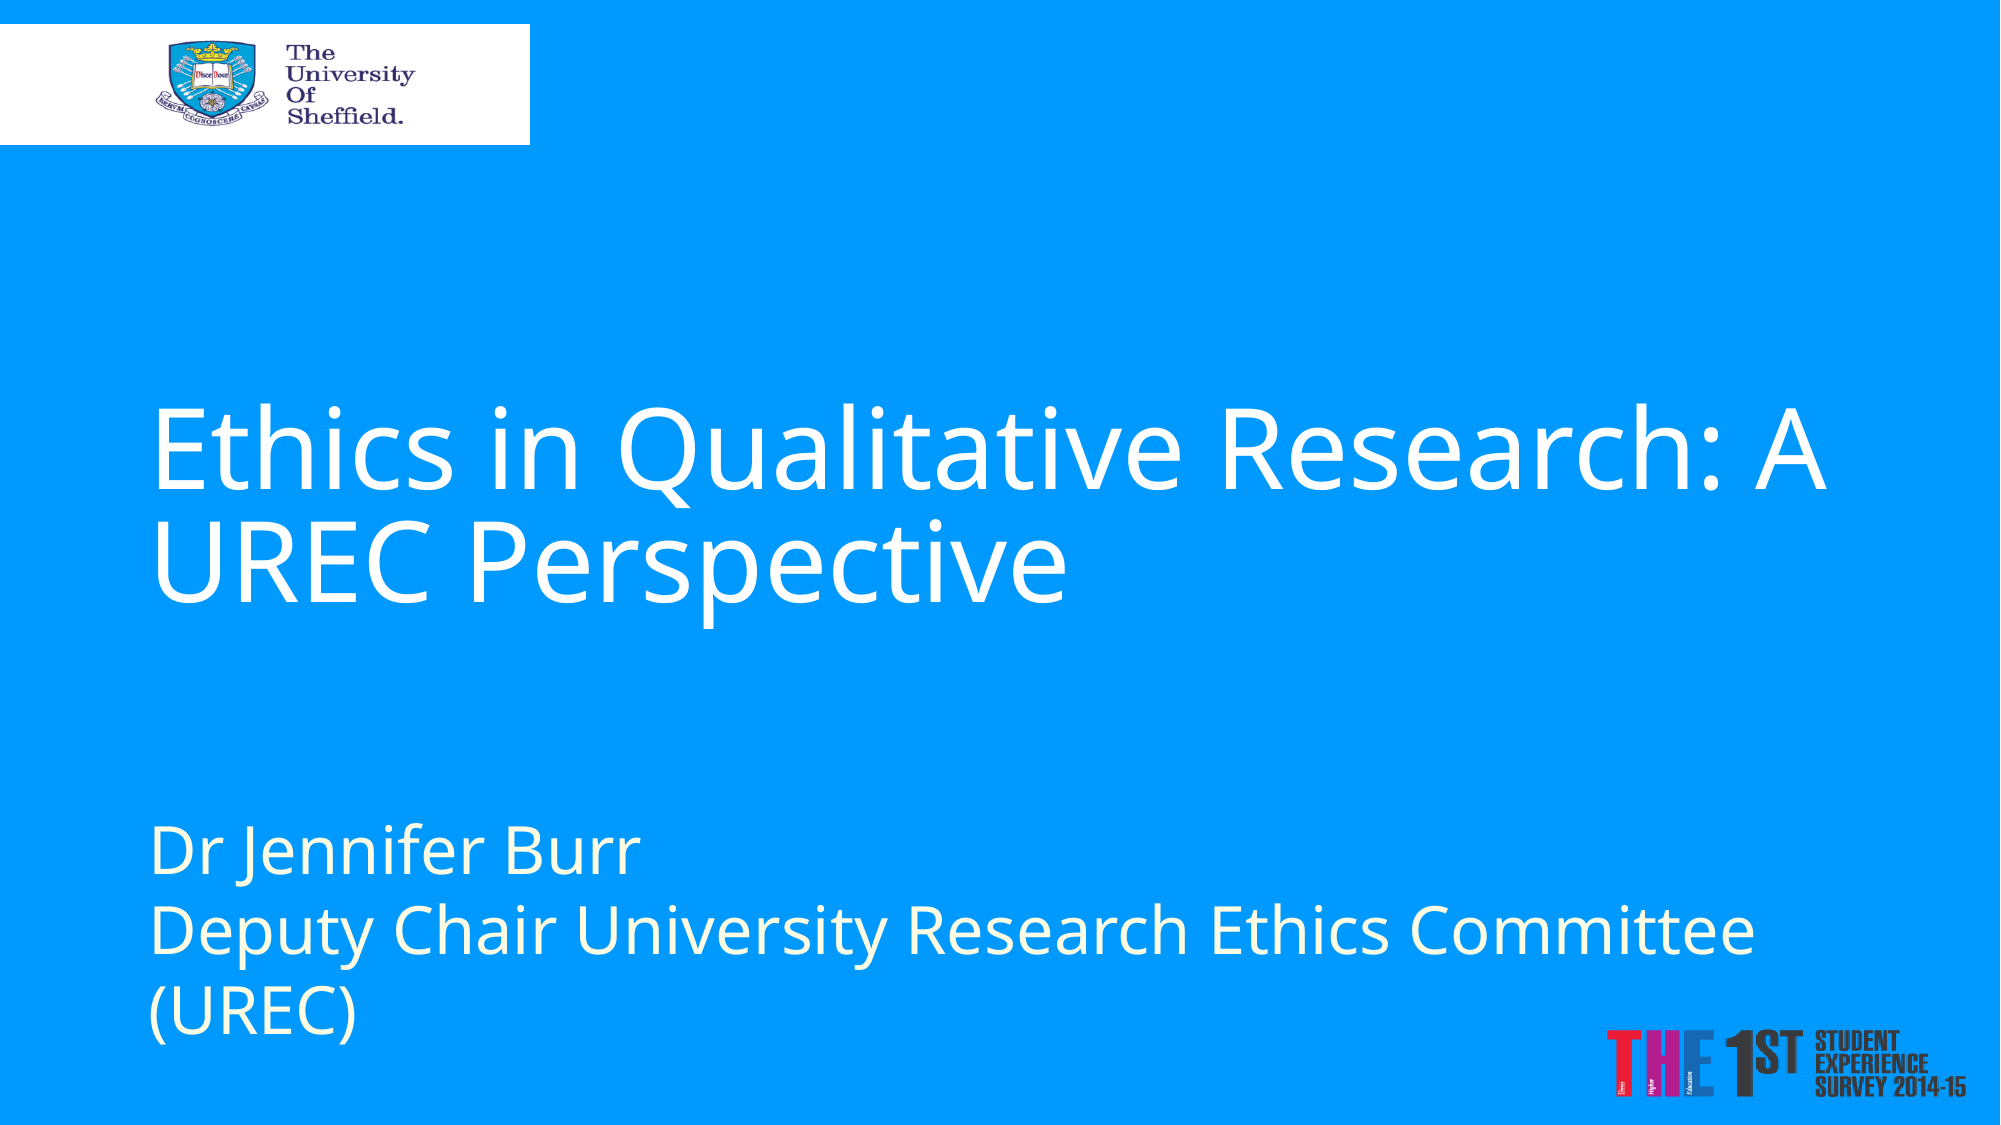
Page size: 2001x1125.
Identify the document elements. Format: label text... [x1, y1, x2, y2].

picture [0, 24, 530, 145]
subtitle Dr Jennifer Burr Deputy Chair University Research Ethics Committee (UREC) [133, 800, 1934, 975]
title Ethics in Qualitative Research: A UREC Perspective [133, 362, 1934, 663]
picture [1598, 1023, 1978, 1103]
